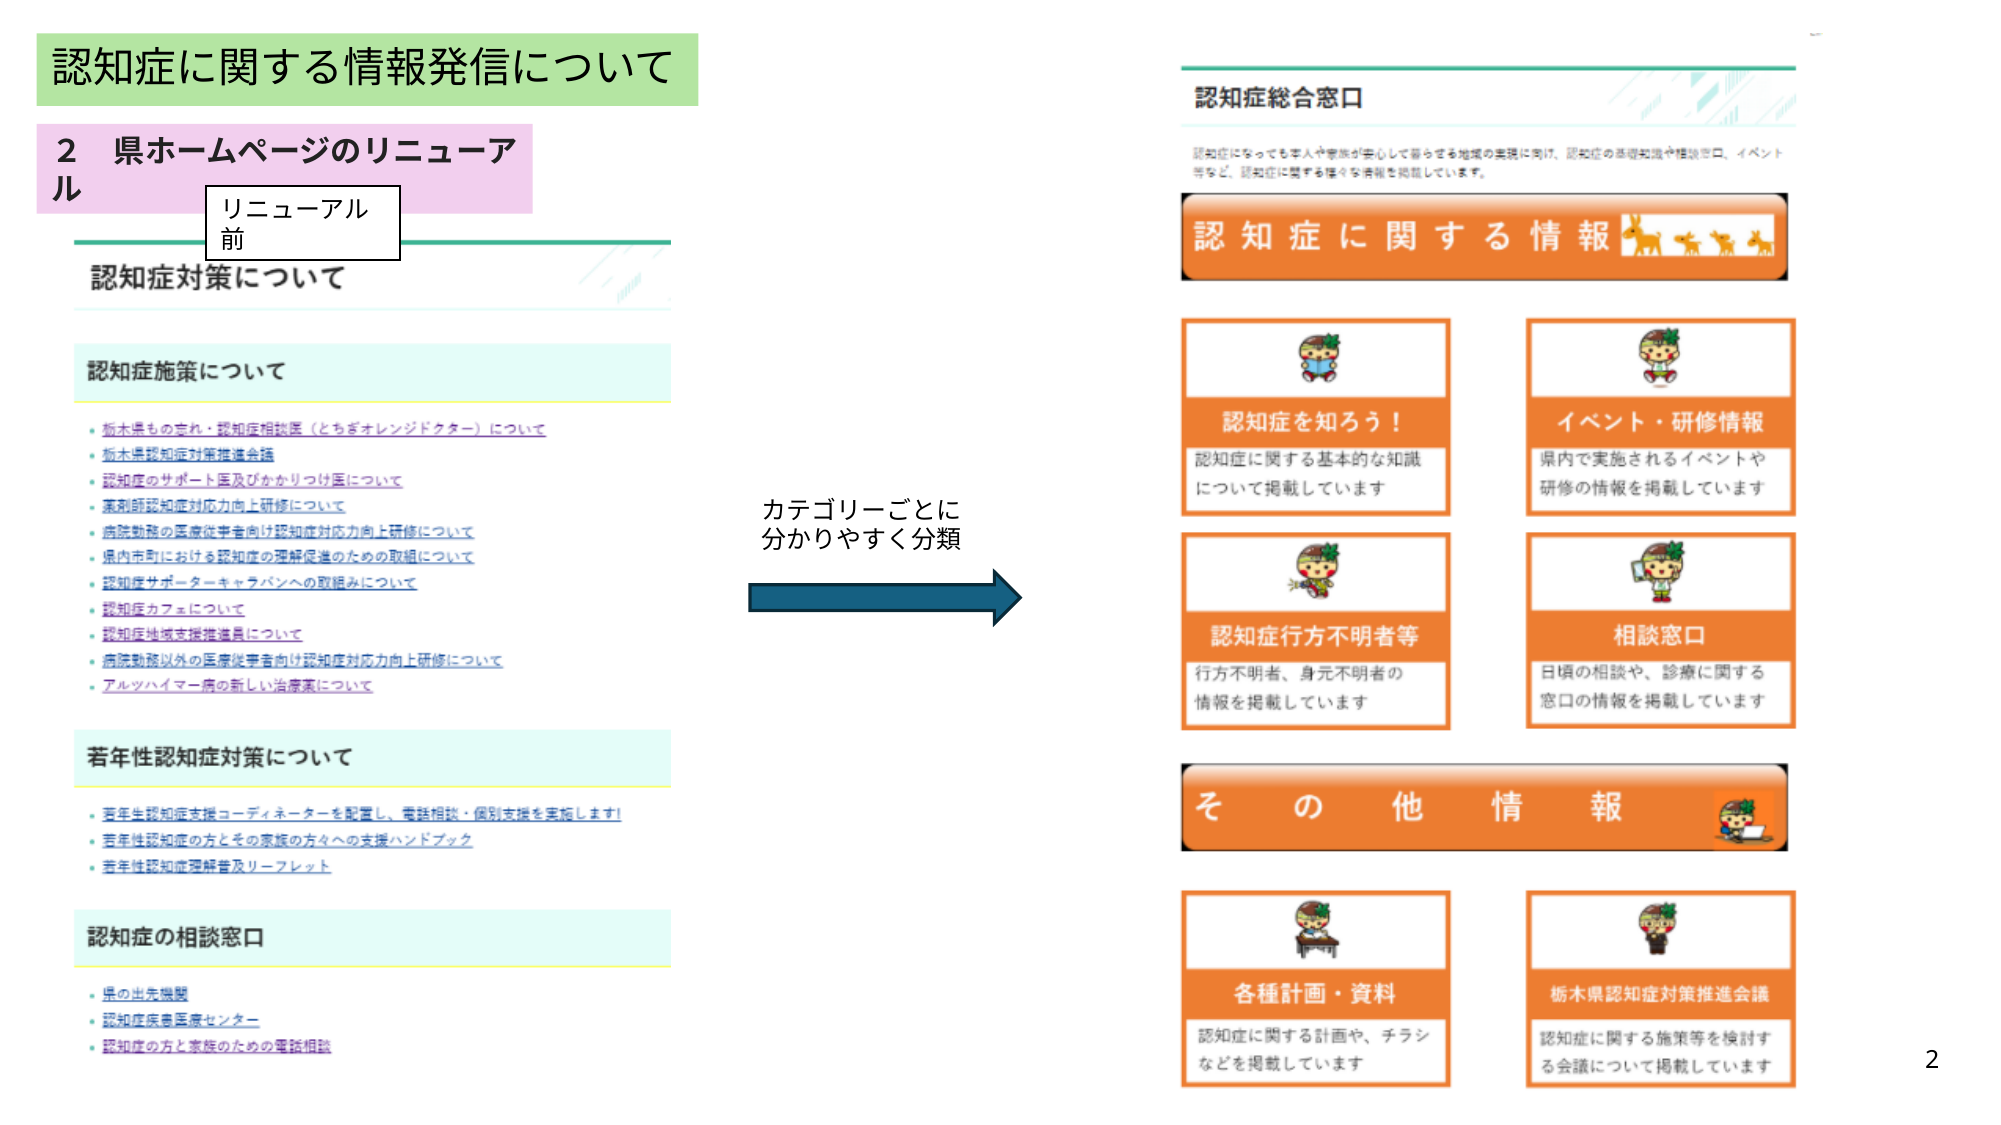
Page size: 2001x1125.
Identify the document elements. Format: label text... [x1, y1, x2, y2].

picture [64, 230, 671, 1061]
text_box カテゴリーごとに 分かりやすく分類 [745, 485, 1022, 563]
text_box ２ 県ホームページのリニューアル [36, 123, 533, 214]
text_box 認知症に関する情報発信について [36, 33, 699, 106]
text_box [748, 568, 1023, 628]
picture [1160, 32, 1824, 1106]
slide_number 2 [1899, 1030, 1955, 1090]
text_box リニューアル前 [204, 184, 401, 230]
